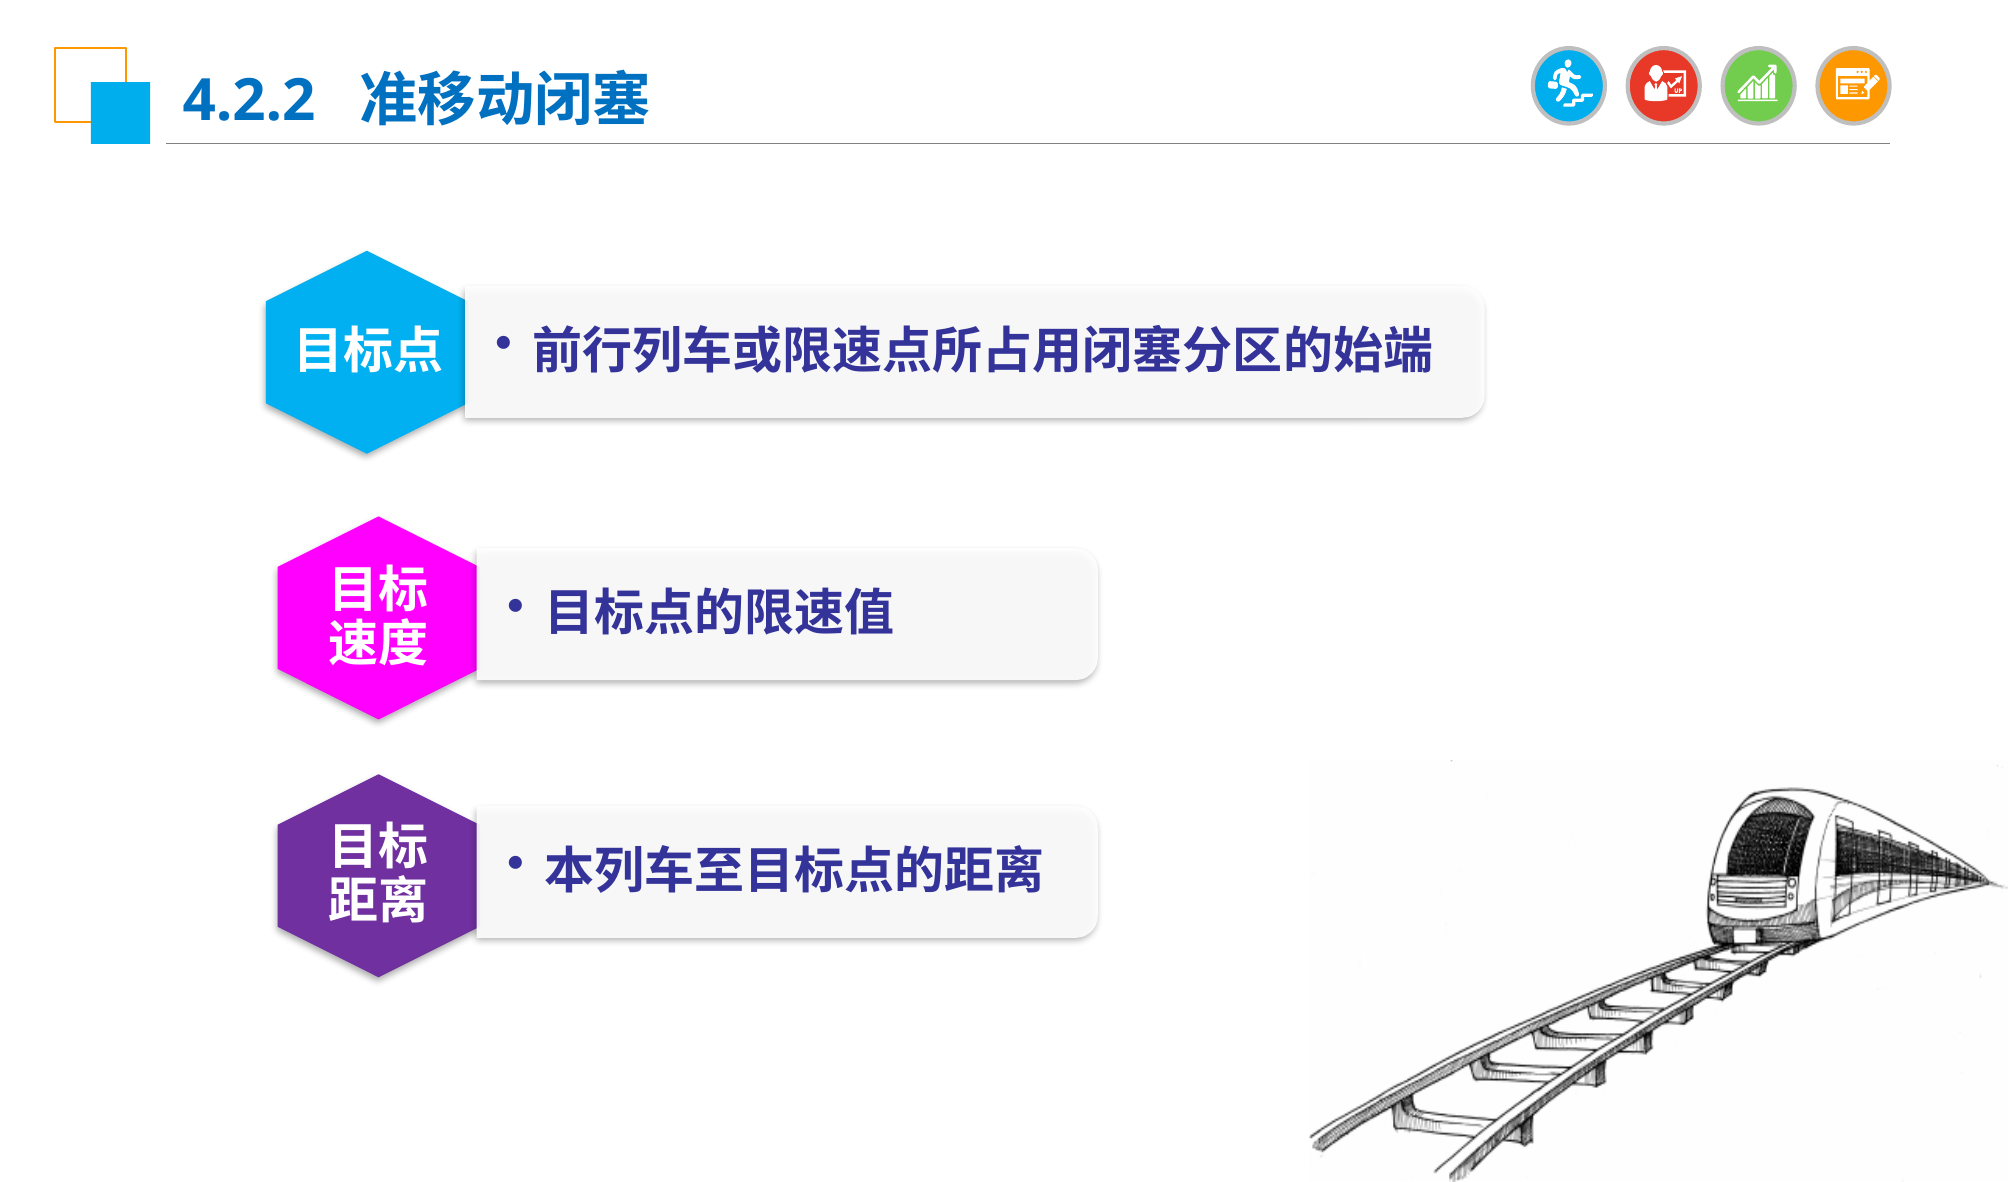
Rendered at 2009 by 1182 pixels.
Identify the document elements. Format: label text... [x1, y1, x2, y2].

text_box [277, 516, 1098, 720]
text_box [277, 774, 1098, 978]
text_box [265, 250, 1485, 454]
picture [1308, 760, 2008, 1182]
text_box 4.2.2 准移动闭塞 [162, 51, 672, 142]
